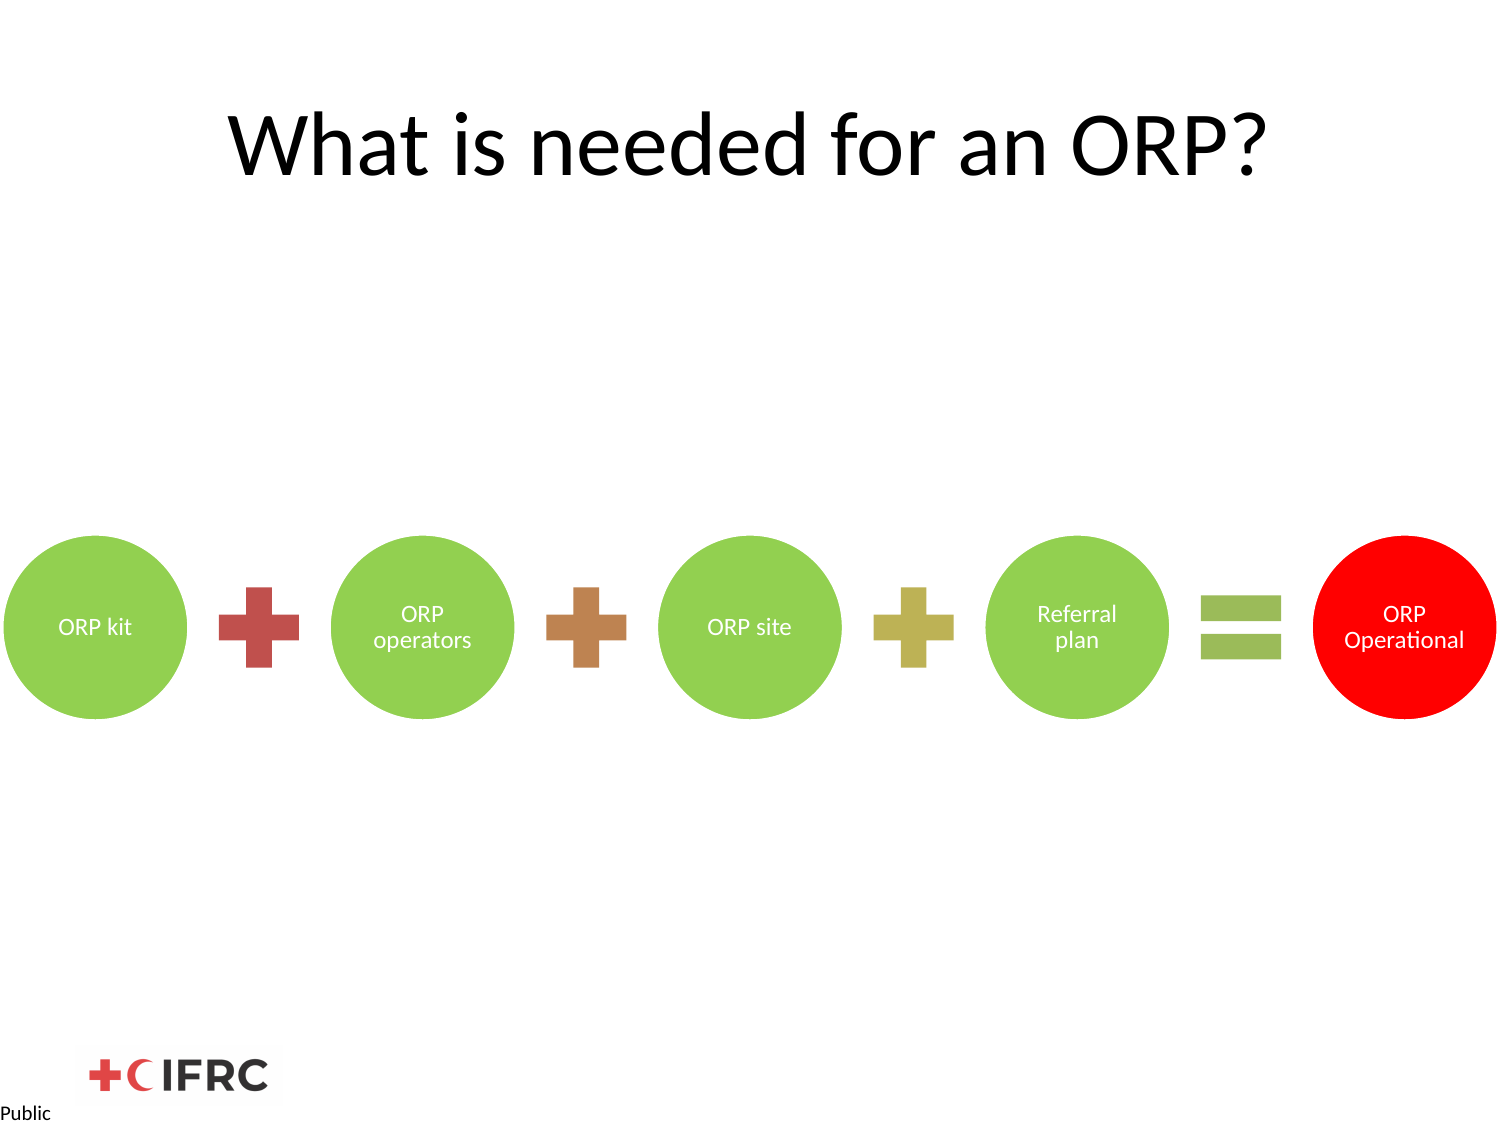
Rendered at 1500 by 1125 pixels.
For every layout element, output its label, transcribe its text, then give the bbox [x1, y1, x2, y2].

title What is needed for an ORP? [75, 45, 1425, 193]
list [0, 195, 1500, 1059]
picture [75, 1059, 283, 1106]
